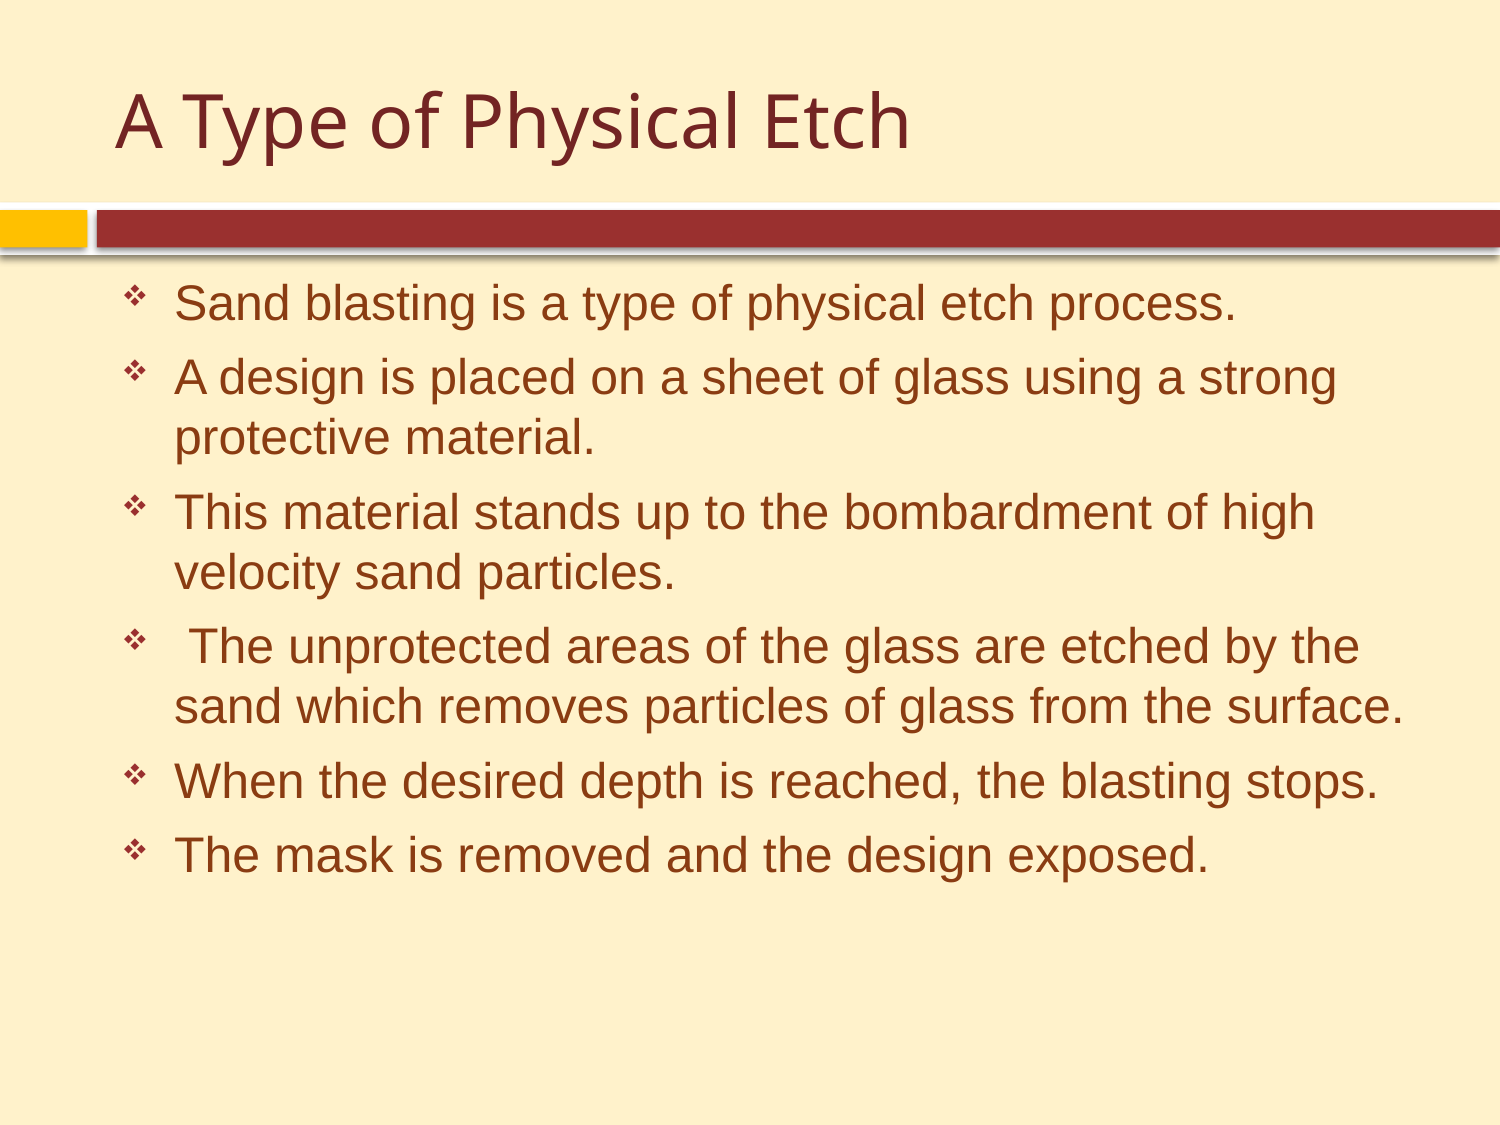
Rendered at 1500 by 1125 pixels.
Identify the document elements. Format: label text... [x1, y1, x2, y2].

title A Type of Physical Etch [100, 37, 1438, 200]
list Sand blasting is a type of physical etch process. A design is placed on a sheet of glass using a strong protective material. This material stands up to the bombardment of high velocity sand particles. The unprotected areas of the glass are etched by the sand which removes particles of glass from the surface. When the desired depth is reached, the blasting stops. The mask is removed and the design exposed. [106, 262, 1445, 1000]
